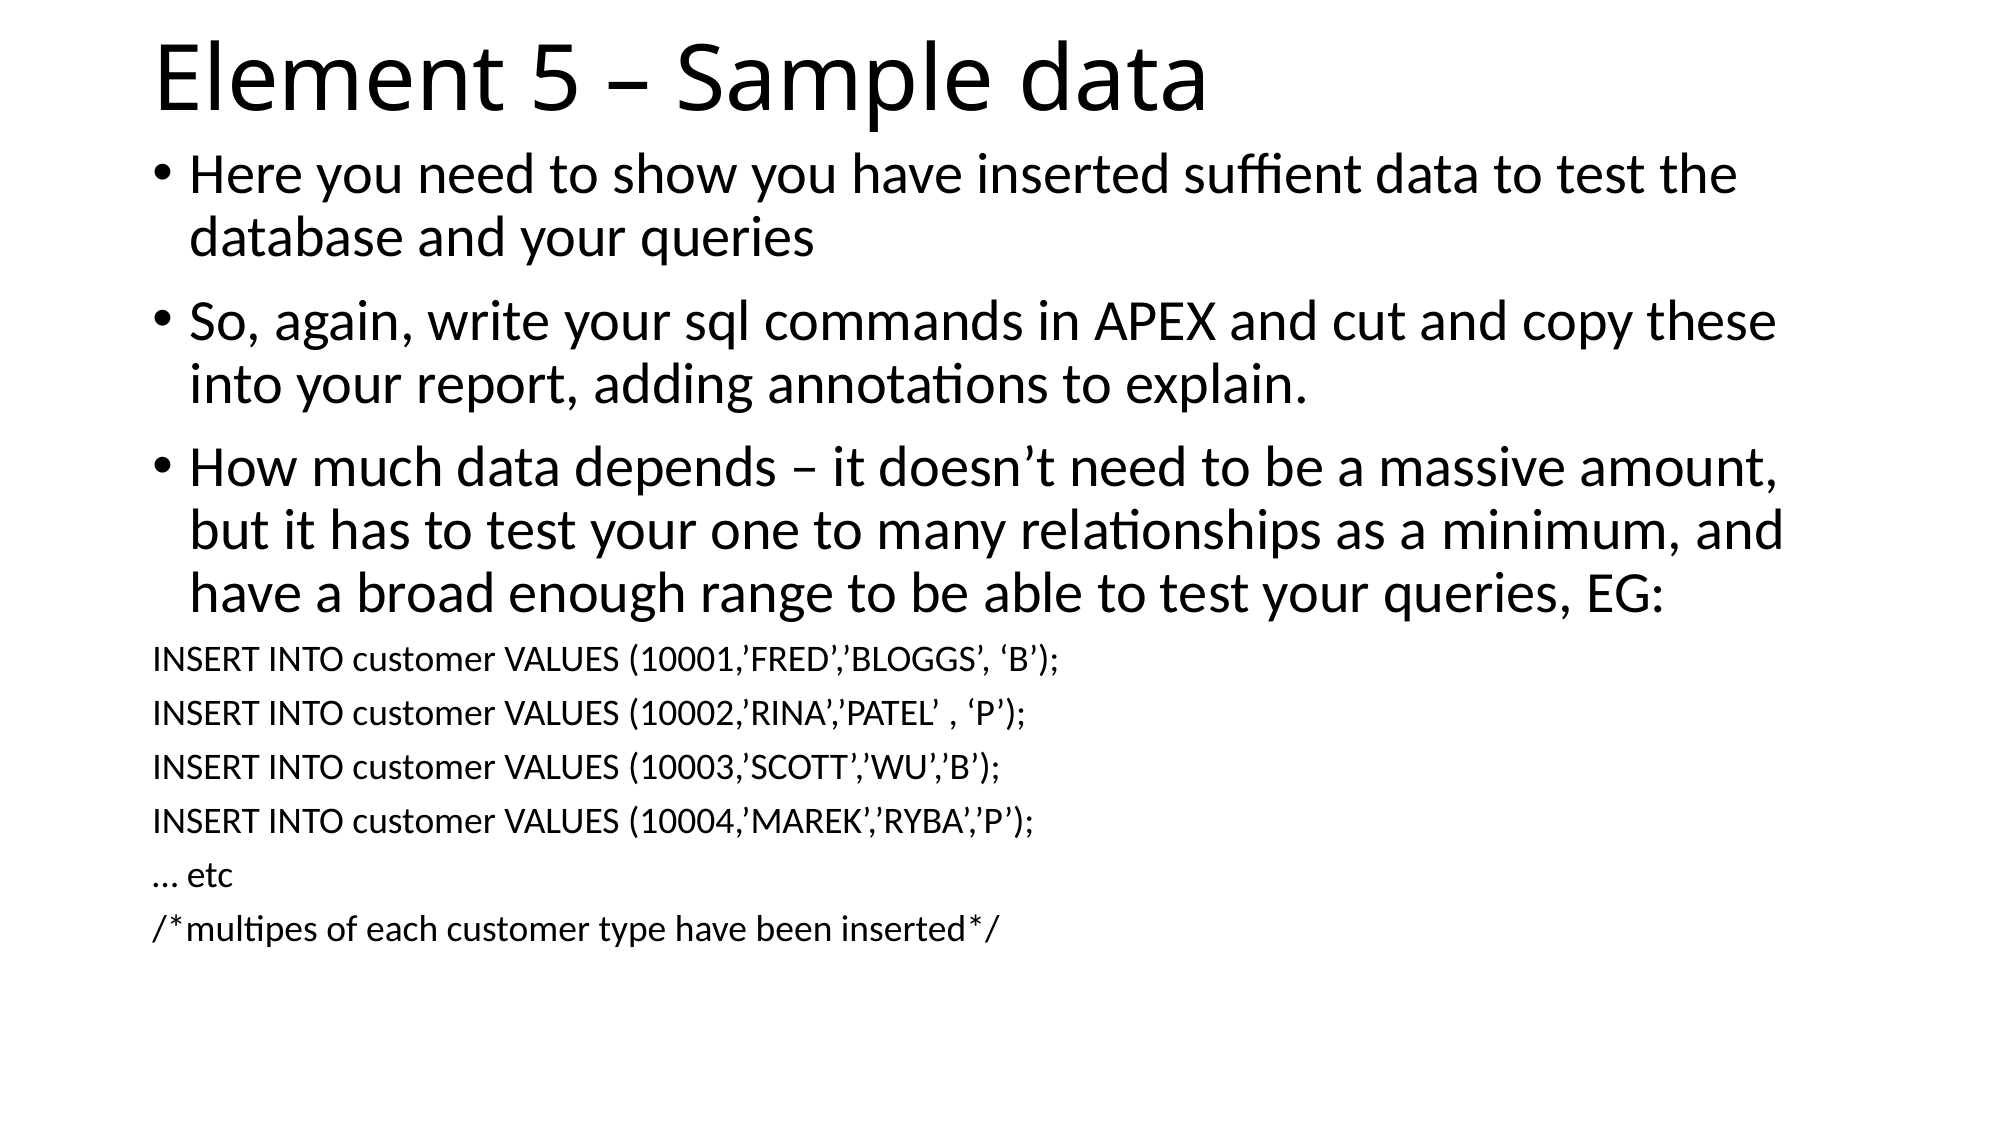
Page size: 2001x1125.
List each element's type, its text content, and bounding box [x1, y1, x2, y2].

list Here you need to show you have inserted suffient data to test the database and your queries So, again, write your sql commands in APEX and cut and copy these into your report, adding annotations to explain. How much data depends – it doesn’t need to be a massive amount, but it has to test your one to many relationships as a minimum, and have a broad enough range to be able to test your queries, EG: INSERT INTO customer VALUES (10001,’FRED’,’BLOGGS’, ‘B’); INSERT INTO customer VALUES (10002,’RINA’,’PATEL’ , ‘P’); INSERT INTO customer VALUES (10003,’SCOTT’,’WU’,’B’); INSERT INTO customer VALUES (10004,’MAREK’,’RYBA’,’P’); … etc /*multipes of each customer type have been inserted*/ [137, 135, 1863, 1014]
title Element 5 – Sample data [137, 3, 1863, 135]
